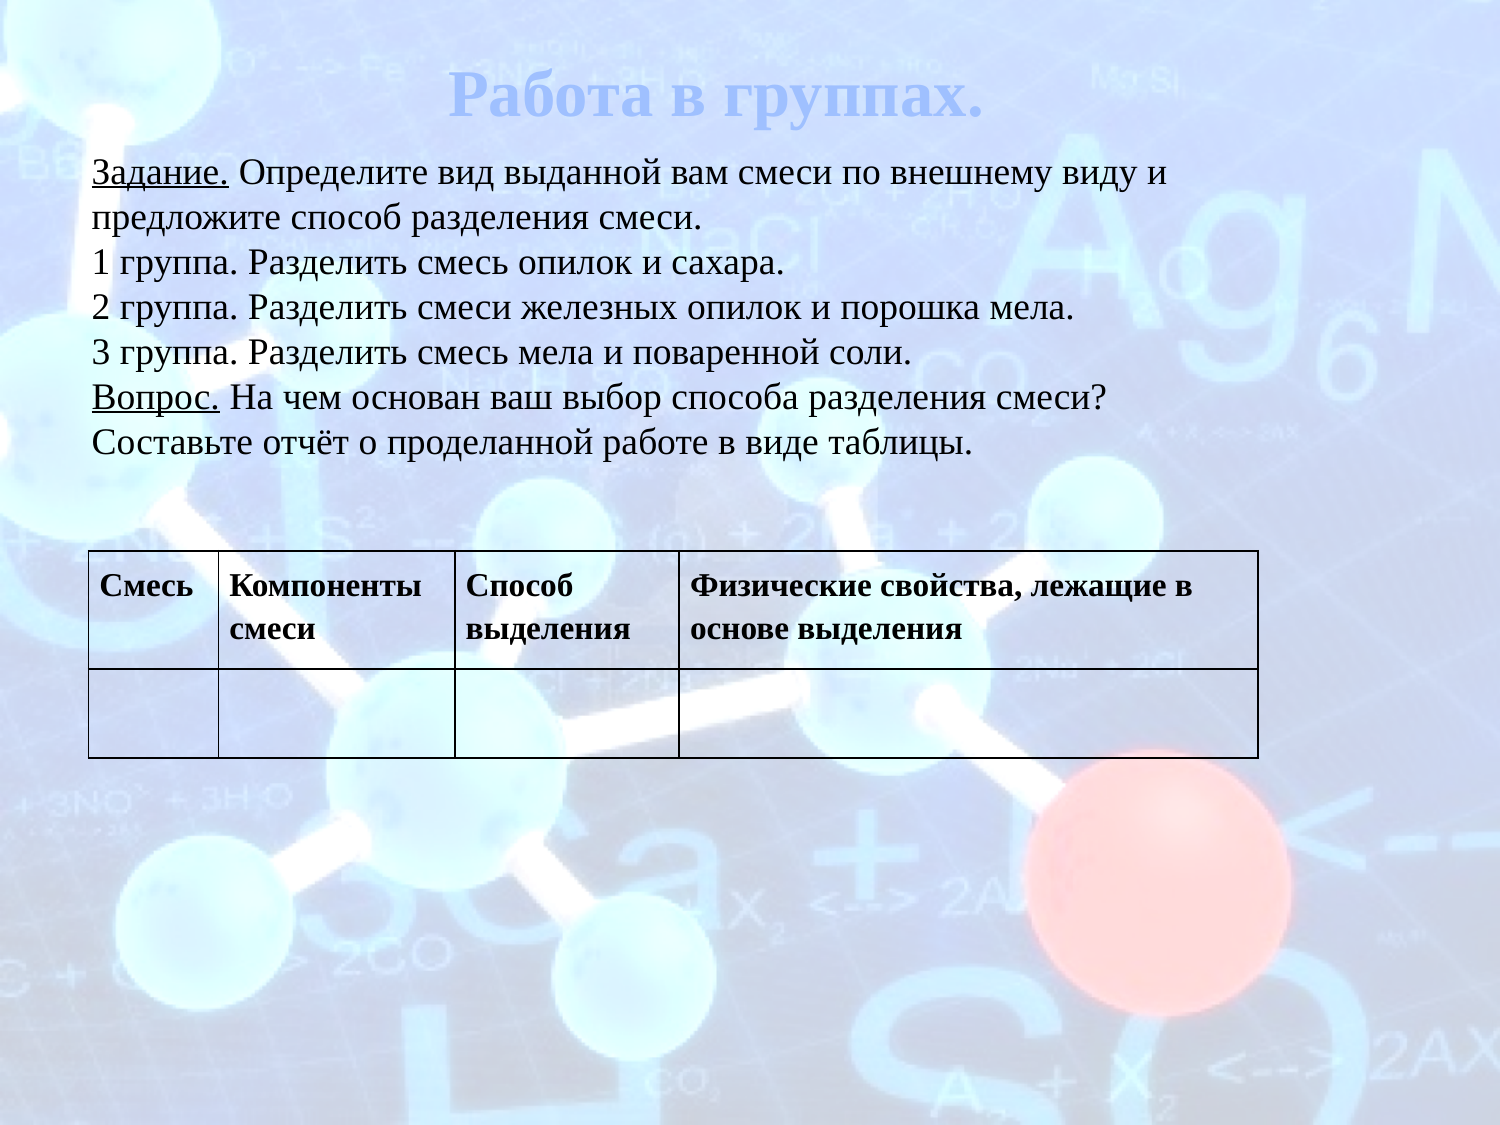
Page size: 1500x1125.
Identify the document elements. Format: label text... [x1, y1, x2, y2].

table_header Физические свойства, лежащие в основе выделения [680, 552, 1257, 668]
text_box Задание. Определите вид выданной вам смеси по внешнему виду и предложите способ разделения смеси. 1 группа. Разделить смесь опилок и сахара. 2 группа. Разделить смеси железных опилок и порошка мела. 3 группа. Разделить смесь мела и поваренной соли. Вопрос. На чем основан ваш выбор способа разделения смеси? Составьте отчёт о проделанной работе в виде таблицы. [76, 139, 1371, 514]
table_cell [219, 670, 454, 757]
table_cell [89, 670, 218, 757]
table_header Смесь [89, 552, 218, 668]
table_header Способ выделения [456, 552, 678, 668]
table_cell [456, 670, 678, 757]
text_box Работа в группах. [432, 42, 1000, 138]
table_header Компоненты смеси [219, 552, 454, 668]
table_cell [680, 670, 1257, 757]
picture [0, 0, 1500, 1125]
